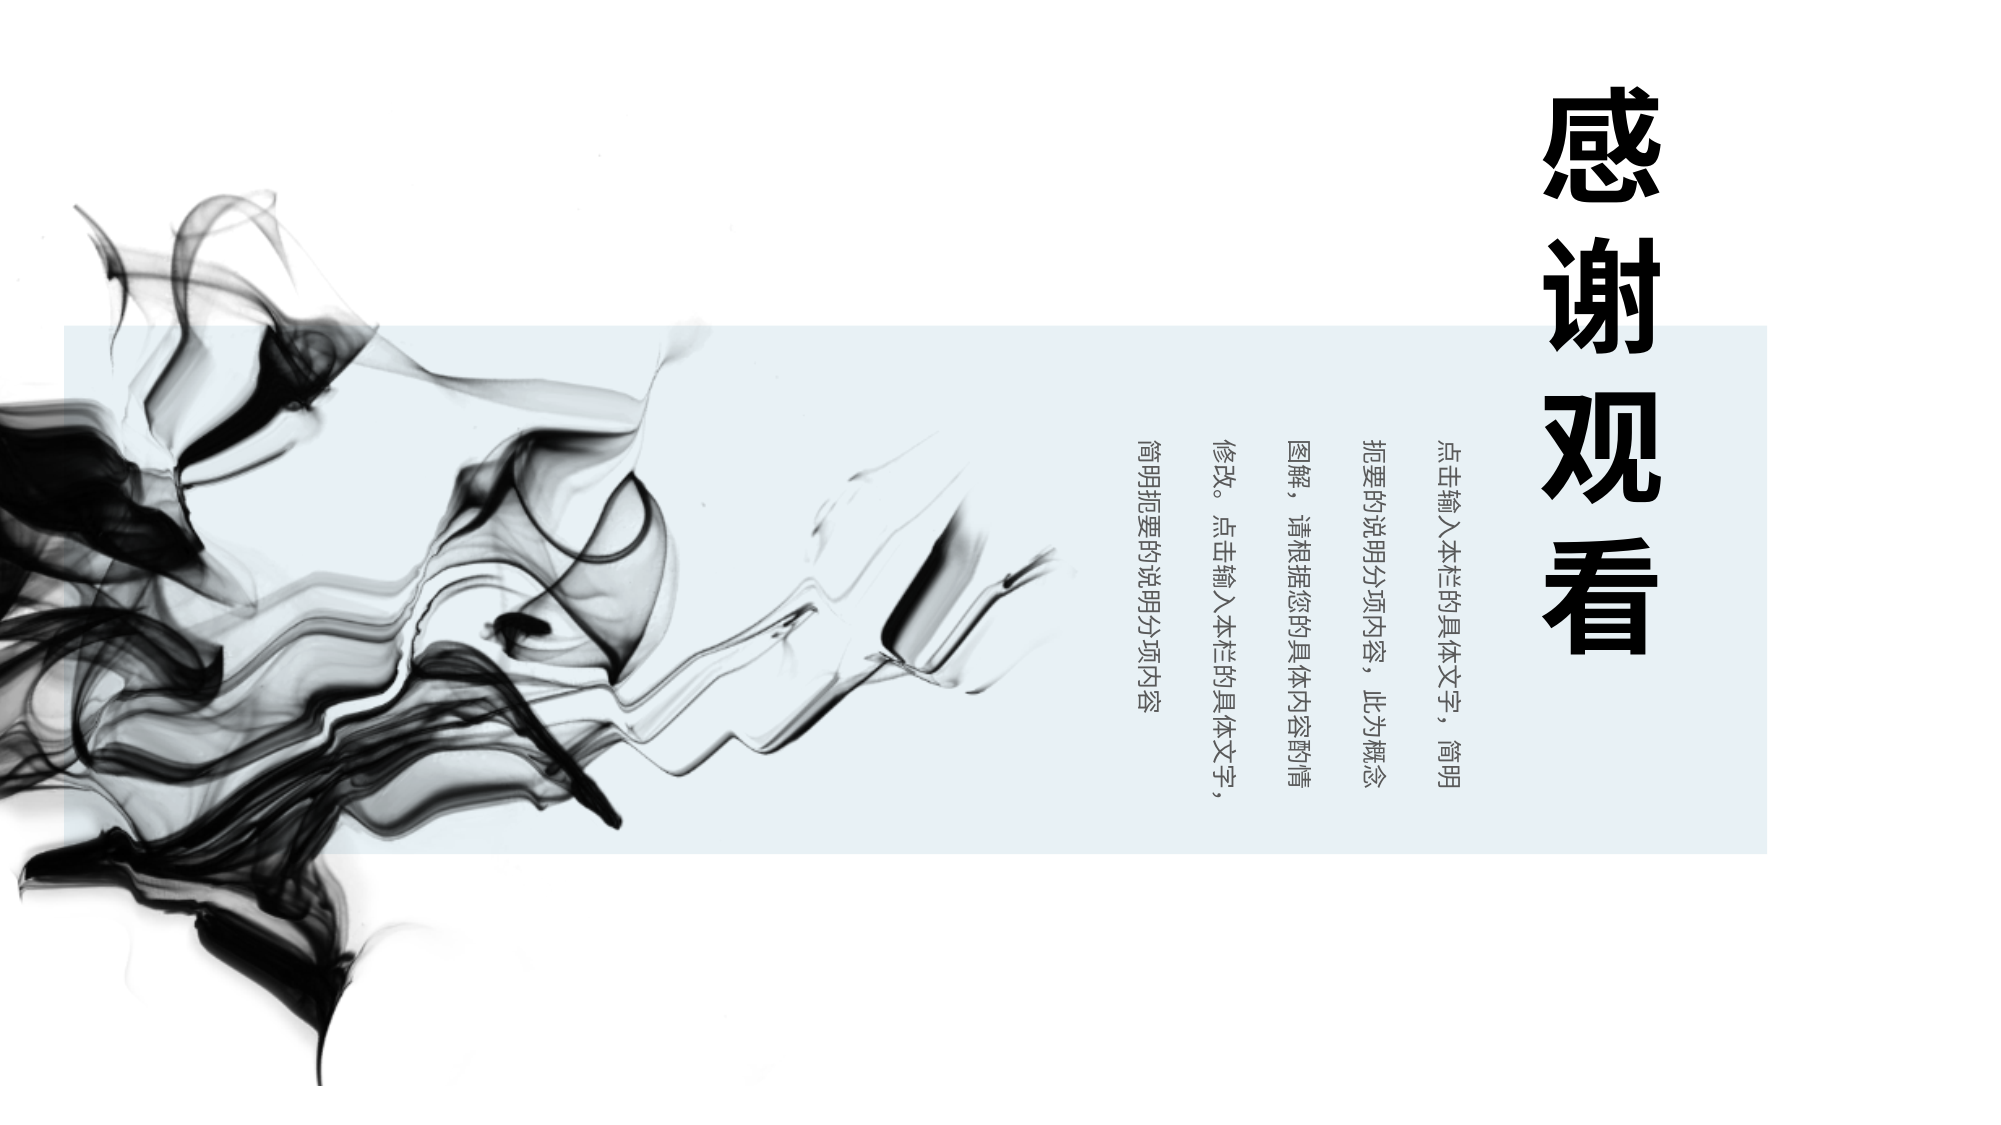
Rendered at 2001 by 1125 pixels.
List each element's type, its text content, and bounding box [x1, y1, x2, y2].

text_box 感谢观看 [1517, 60, 1687, 676]
text_box 点击输入本栏的具体文字，简明扼要的说明分项内容，此为概念图解，请根据您的具体内容酌情修改。点击输入本栏的具体文字，简明扼要的说明分项内容 [1108, 425, 1518, 817]
text_box [1097, 325, 1768, 855]
picture [0, 41, 1097, 1125]
